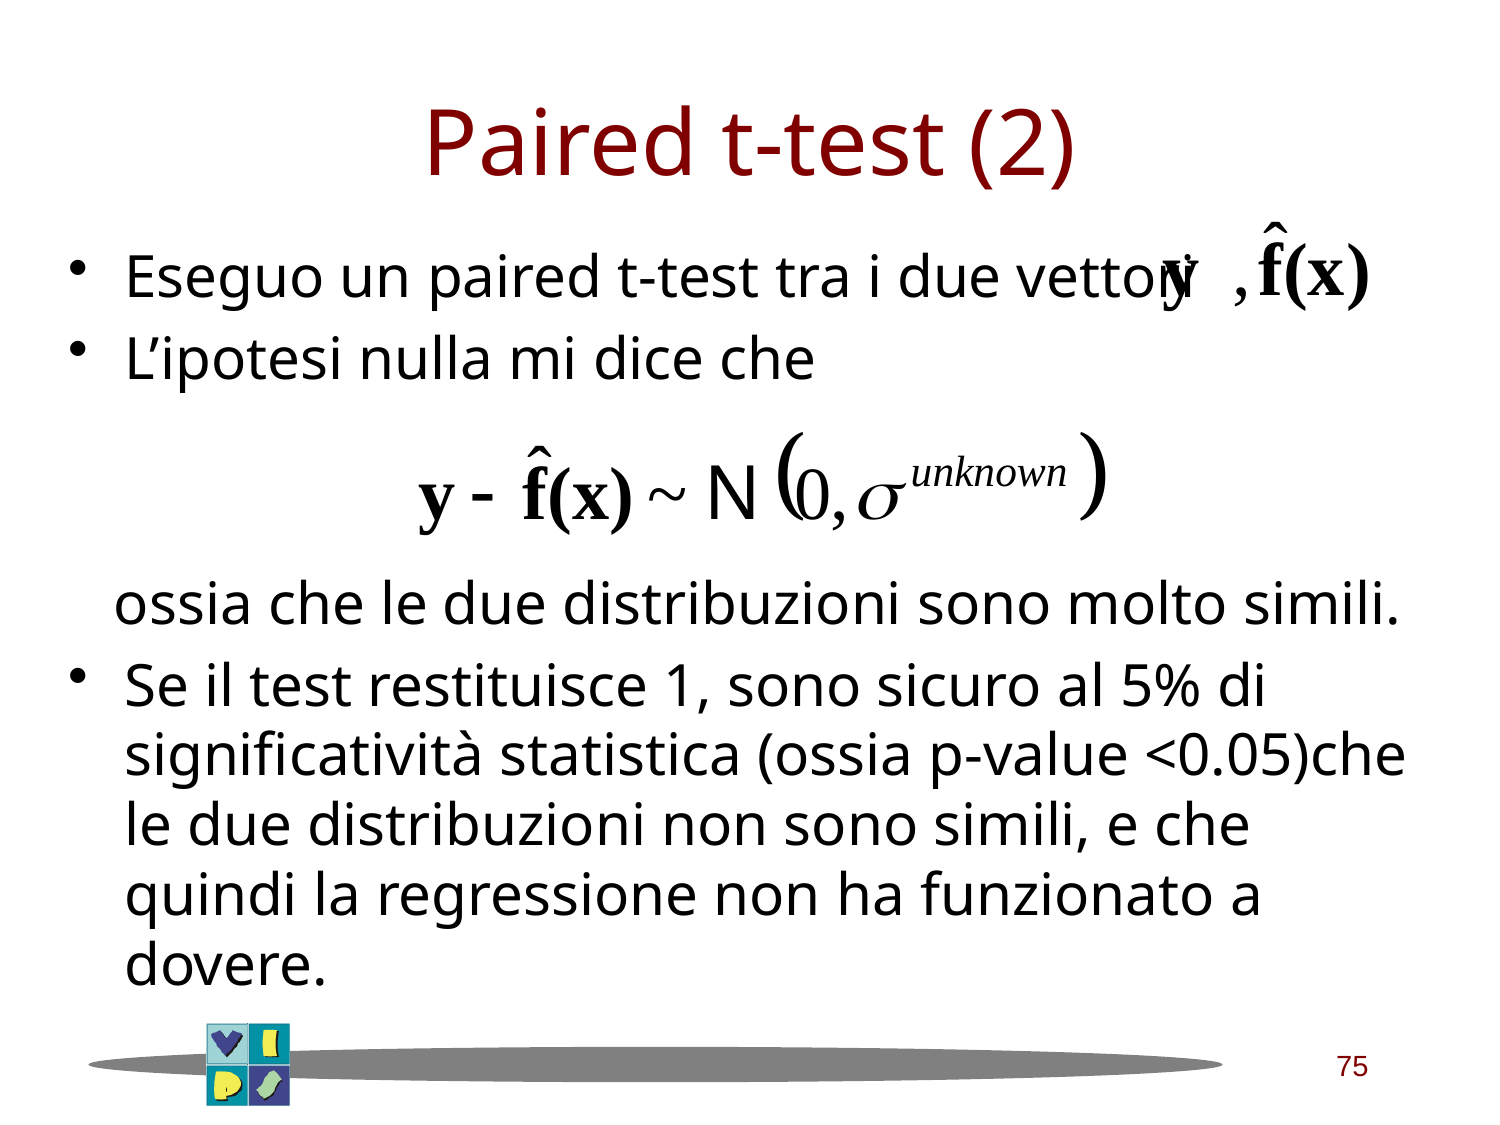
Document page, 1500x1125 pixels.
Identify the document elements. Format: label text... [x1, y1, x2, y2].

picture [206, 1023, 290, 1106]
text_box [1151, 207, 1382, 340]
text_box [407, 432, 1108, 552]
slide_number 75 [1033, 1039, 1384, 1118]
list Eseguo un paired t-test tra i due vettori L’ipotesi nulla mi dice che ossia che le due distribuzioni sono molto simili. Se il test restituisce 1, sono sicuro al 5% di significatività statistica (ossia p-value <0.05)che le due distribuzioni non sono simili, e che quindi la regressione non ha funzionato a dovere. [53, 231, 1424, 975]
title Paired t-test (2) [75, 45, 1425, 233]
